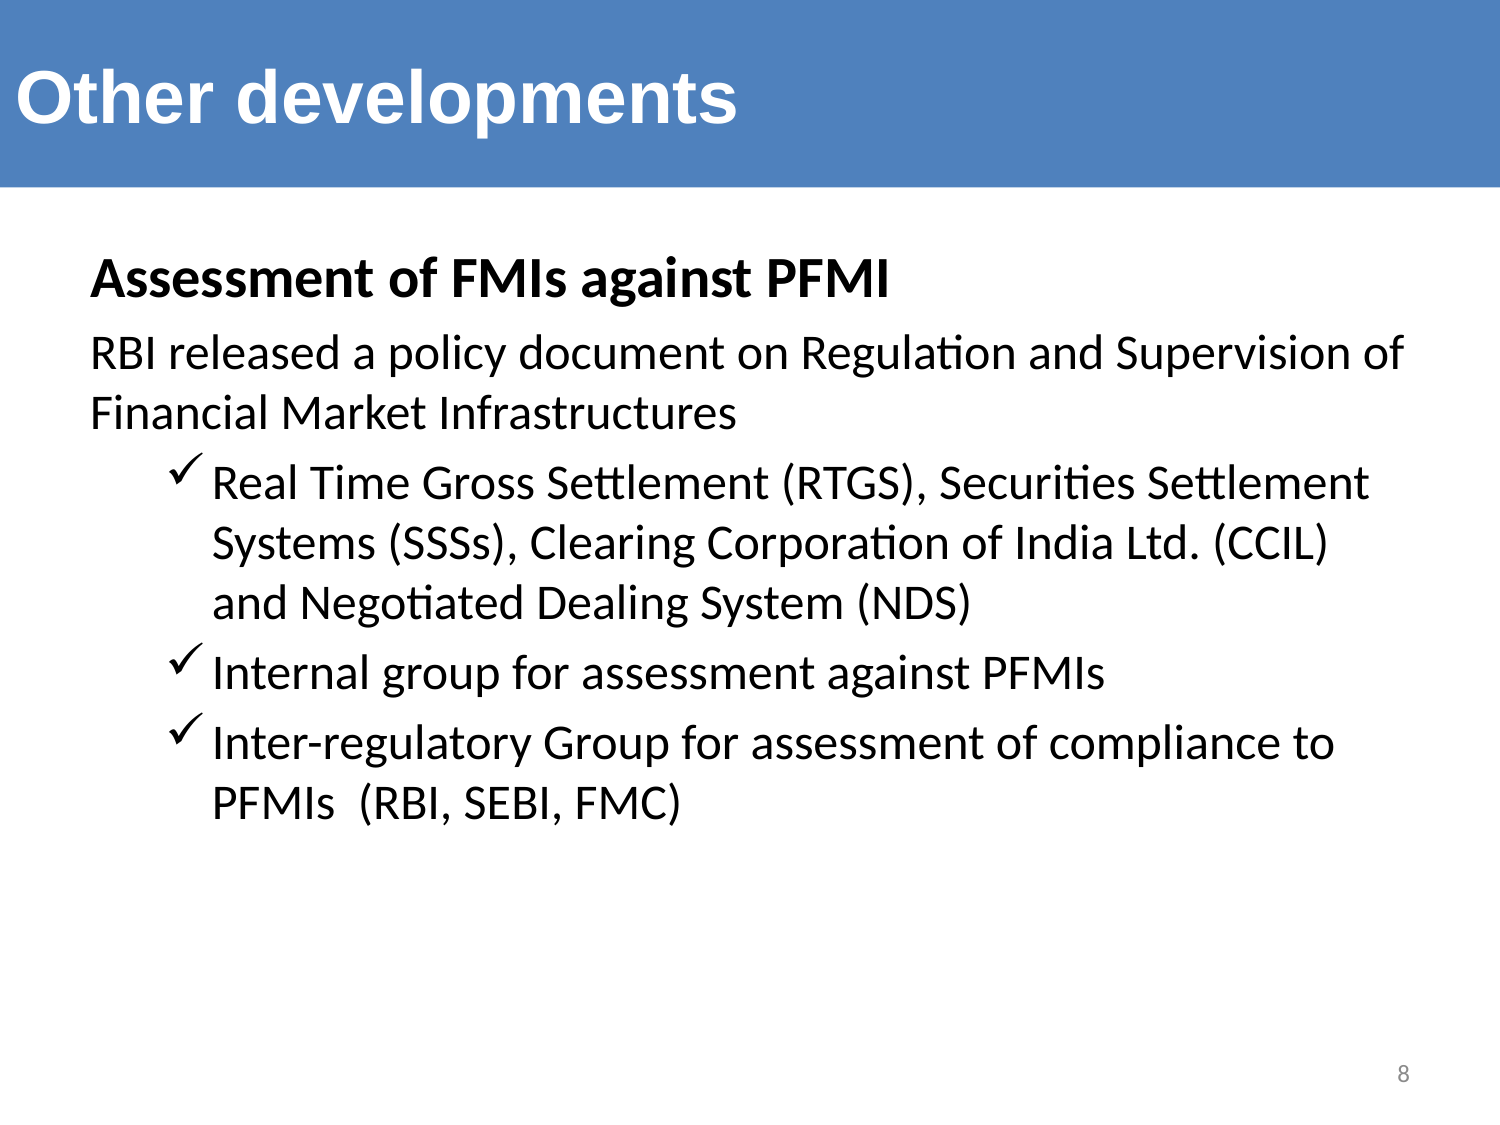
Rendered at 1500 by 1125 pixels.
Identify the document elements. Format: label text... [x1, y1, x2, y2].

list Assessment of FMIs against PFMI RBI released a policy document on Regulation and Supervision of Financial Market Infrastructures Real Time Gross Settlement (RTGS), Securities Settlement Systems (SSSs), Clearing Corporation of India Ltd. (CCIL) and Negotiated Dealing System (NDS) Internal group for assessment against PFMIs Inter-regulatory Group for assessment of compliance to PFMIs (RBI, SEBI, FMC) [75, 231, 1425, 1005]
title Other developments [0, 0, 1500, 188]
slide_number 8 [1074, 1042, 1425, 1103]
